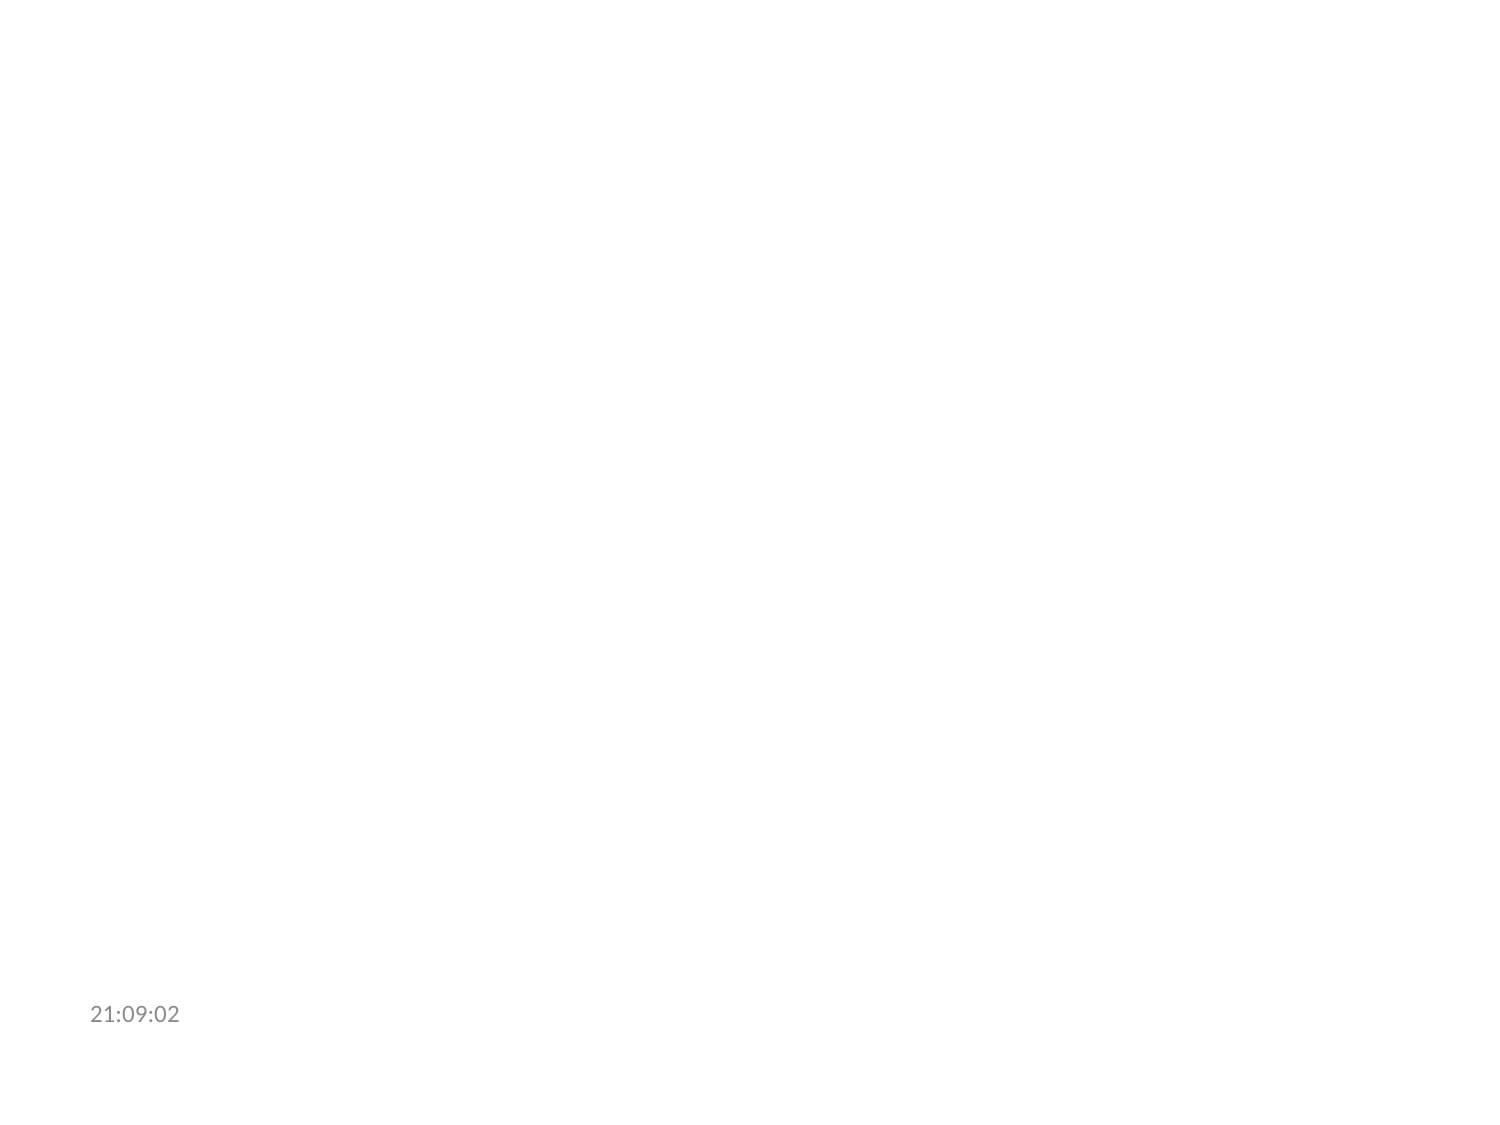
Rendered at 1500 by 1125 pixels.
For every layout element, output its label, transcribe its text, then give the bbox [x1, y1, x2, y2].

text_box 15:35:09 [75, 982, 425, 1043]
